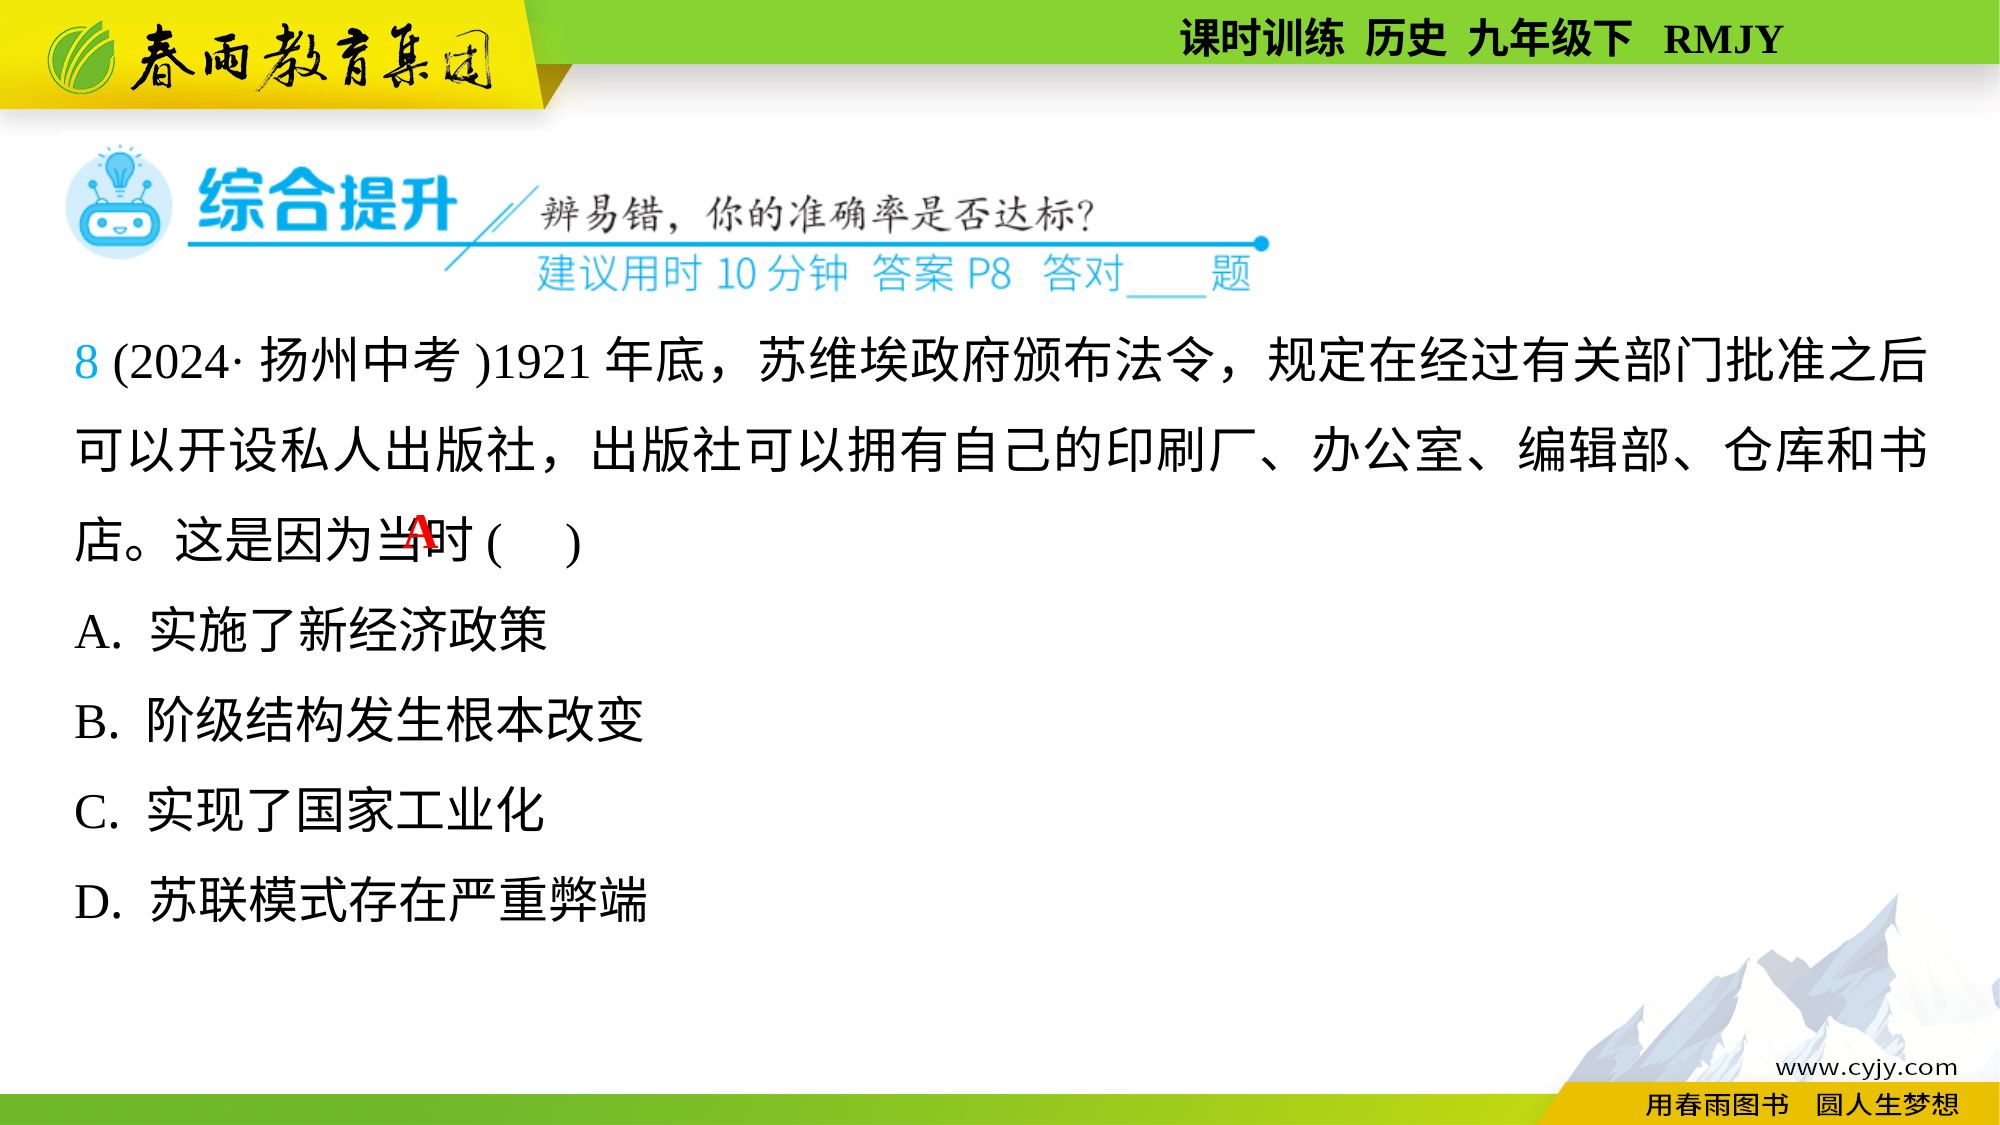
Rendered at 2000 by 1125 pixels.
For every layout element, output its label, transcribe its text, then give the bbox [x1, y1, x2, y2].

text_box A [387, 491, 454, 567]
list 8 (2024·扬州中考)1921年底，苏维埃政府颁布法令，规定在经过有关部门批准之后可以开设私人出版社，出版社可以拥有自己的印刷厂、办公室、编辑部、仓库和书店。这是因为当时( ) A. 实施了新经济政策 B. 阶级结构发生根本改变 C. 实现了国家工业化 D. 苏联模式存在严重弊端 [59, 291, 1944, 943]
picture [0, 0, 2000, 1125]
